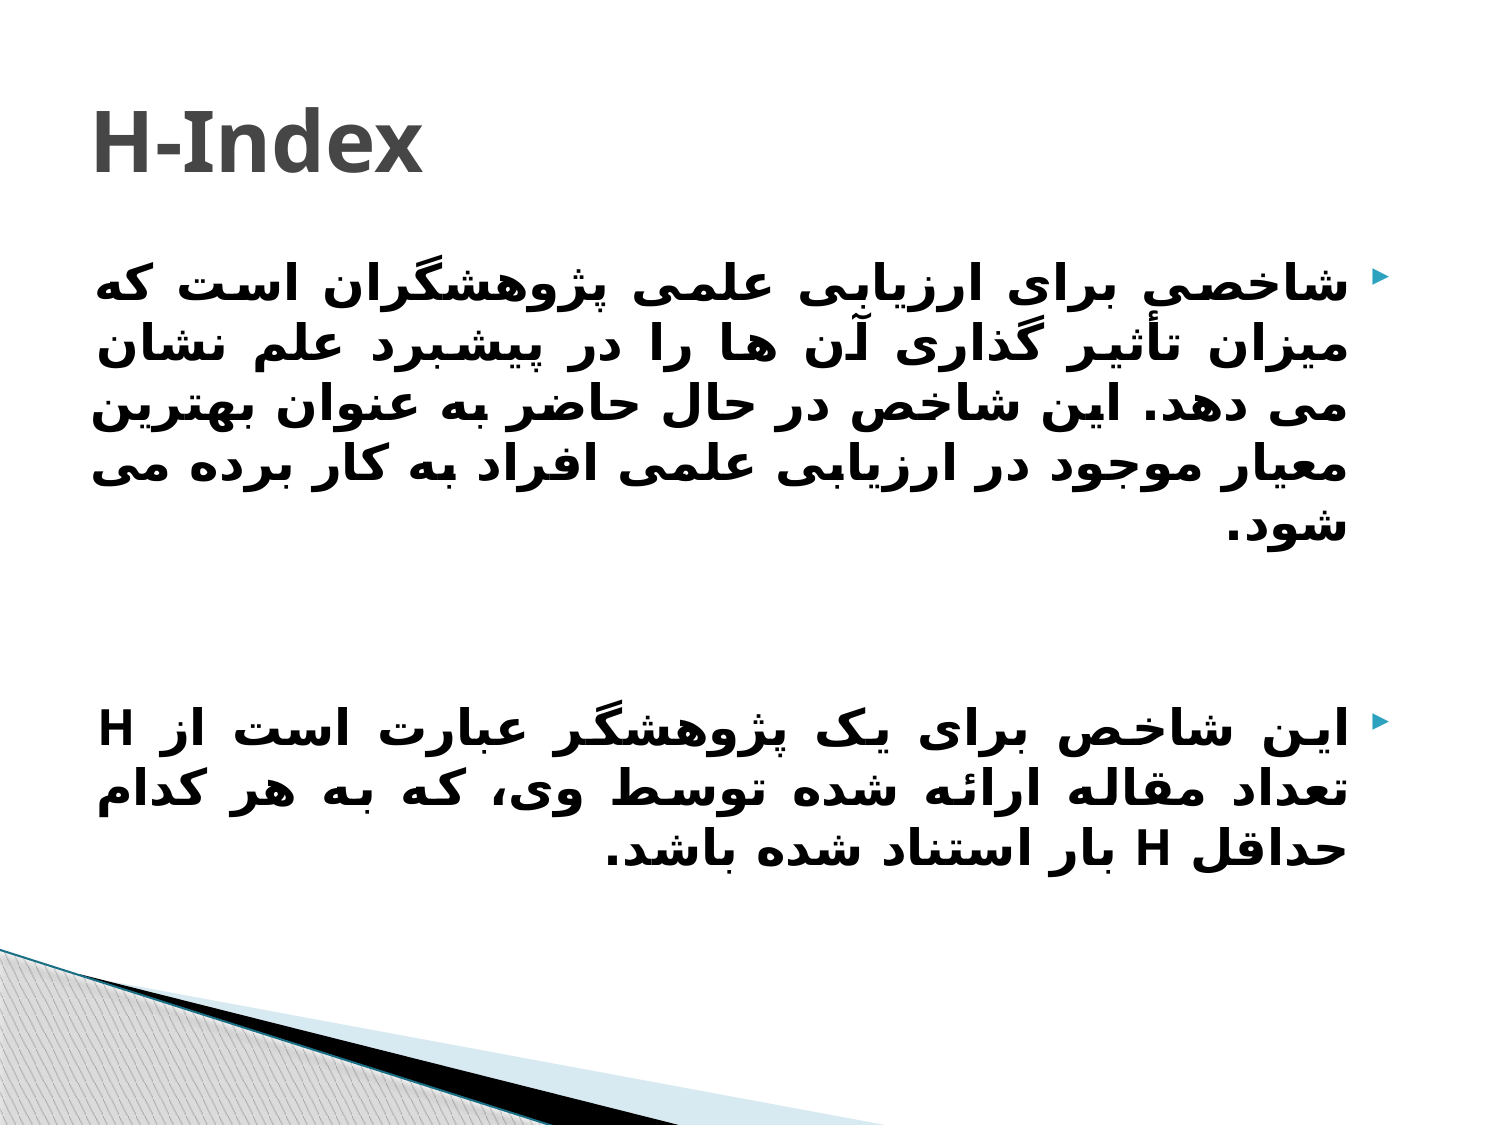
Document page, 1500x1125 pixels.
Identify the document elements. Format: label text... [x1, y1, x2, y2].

title H-Index [75, 45, 1425, 233]
list شاخصی برای ارزیابی علمی پژوهشگران است که میزان تأثیر گذاری آن ها را در پیشبرد علم نشان می دهد. این شاخص در حال حاضر به عنوان بهترین معیار موجود در ارزیابی علمی افراد به کار برده می شود. این شاخص برای یک پژوهشگر عبارت است از H تعداد مقاله ارائه شده توسط وی، که به هر کدام حداقل H بار استناد شده باشد. [75, 243, 1425, 986]
